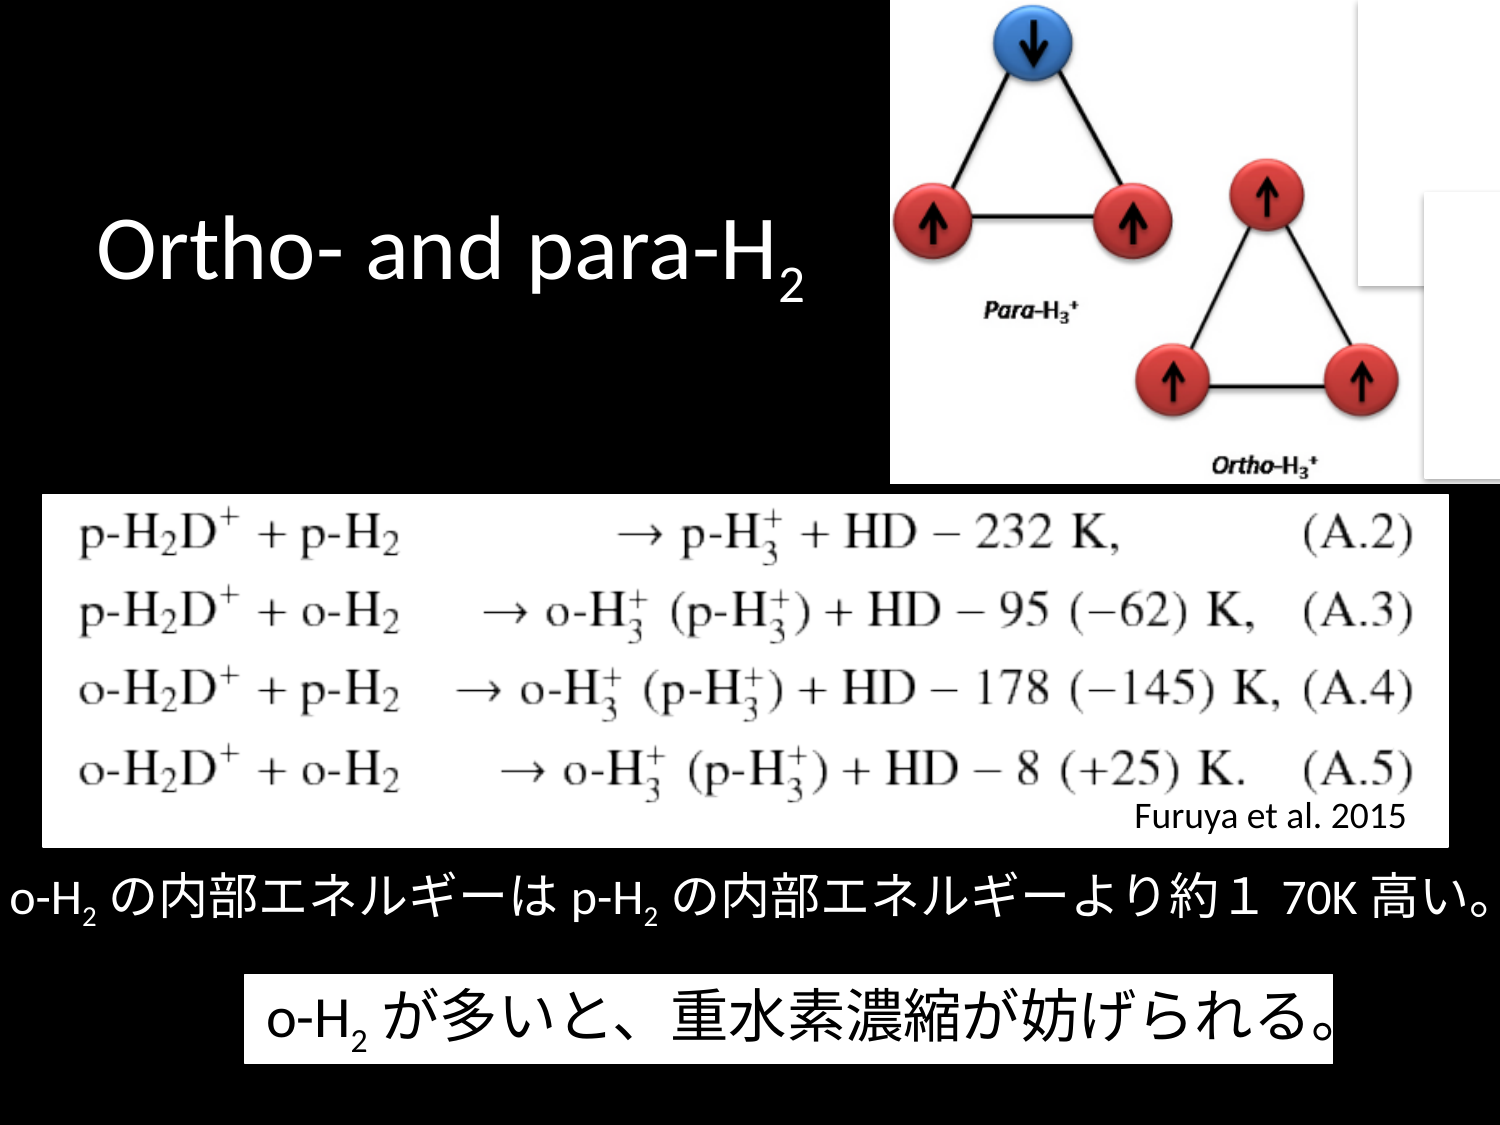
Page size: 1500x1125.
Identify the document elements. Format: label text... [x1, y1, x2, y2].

text_box Furuya et al. 2015 [1119, 783, 1431, 844]
text_box o-H2が多いと、重水素濃縮が妨げられる。 [244, 974, 1333, 1064]
picture [890, 0, 1500, 485]
text_box o-H2の内部エネルギーはp-H2の内部エネルギーより約１70K高い。 [0, 856, 1500, 940]
picture [74, 501, 1418, 806]
text_box [42, 494, 1449, 848]
title Ortho- and para-H2 [43, 156, 859, 345]
